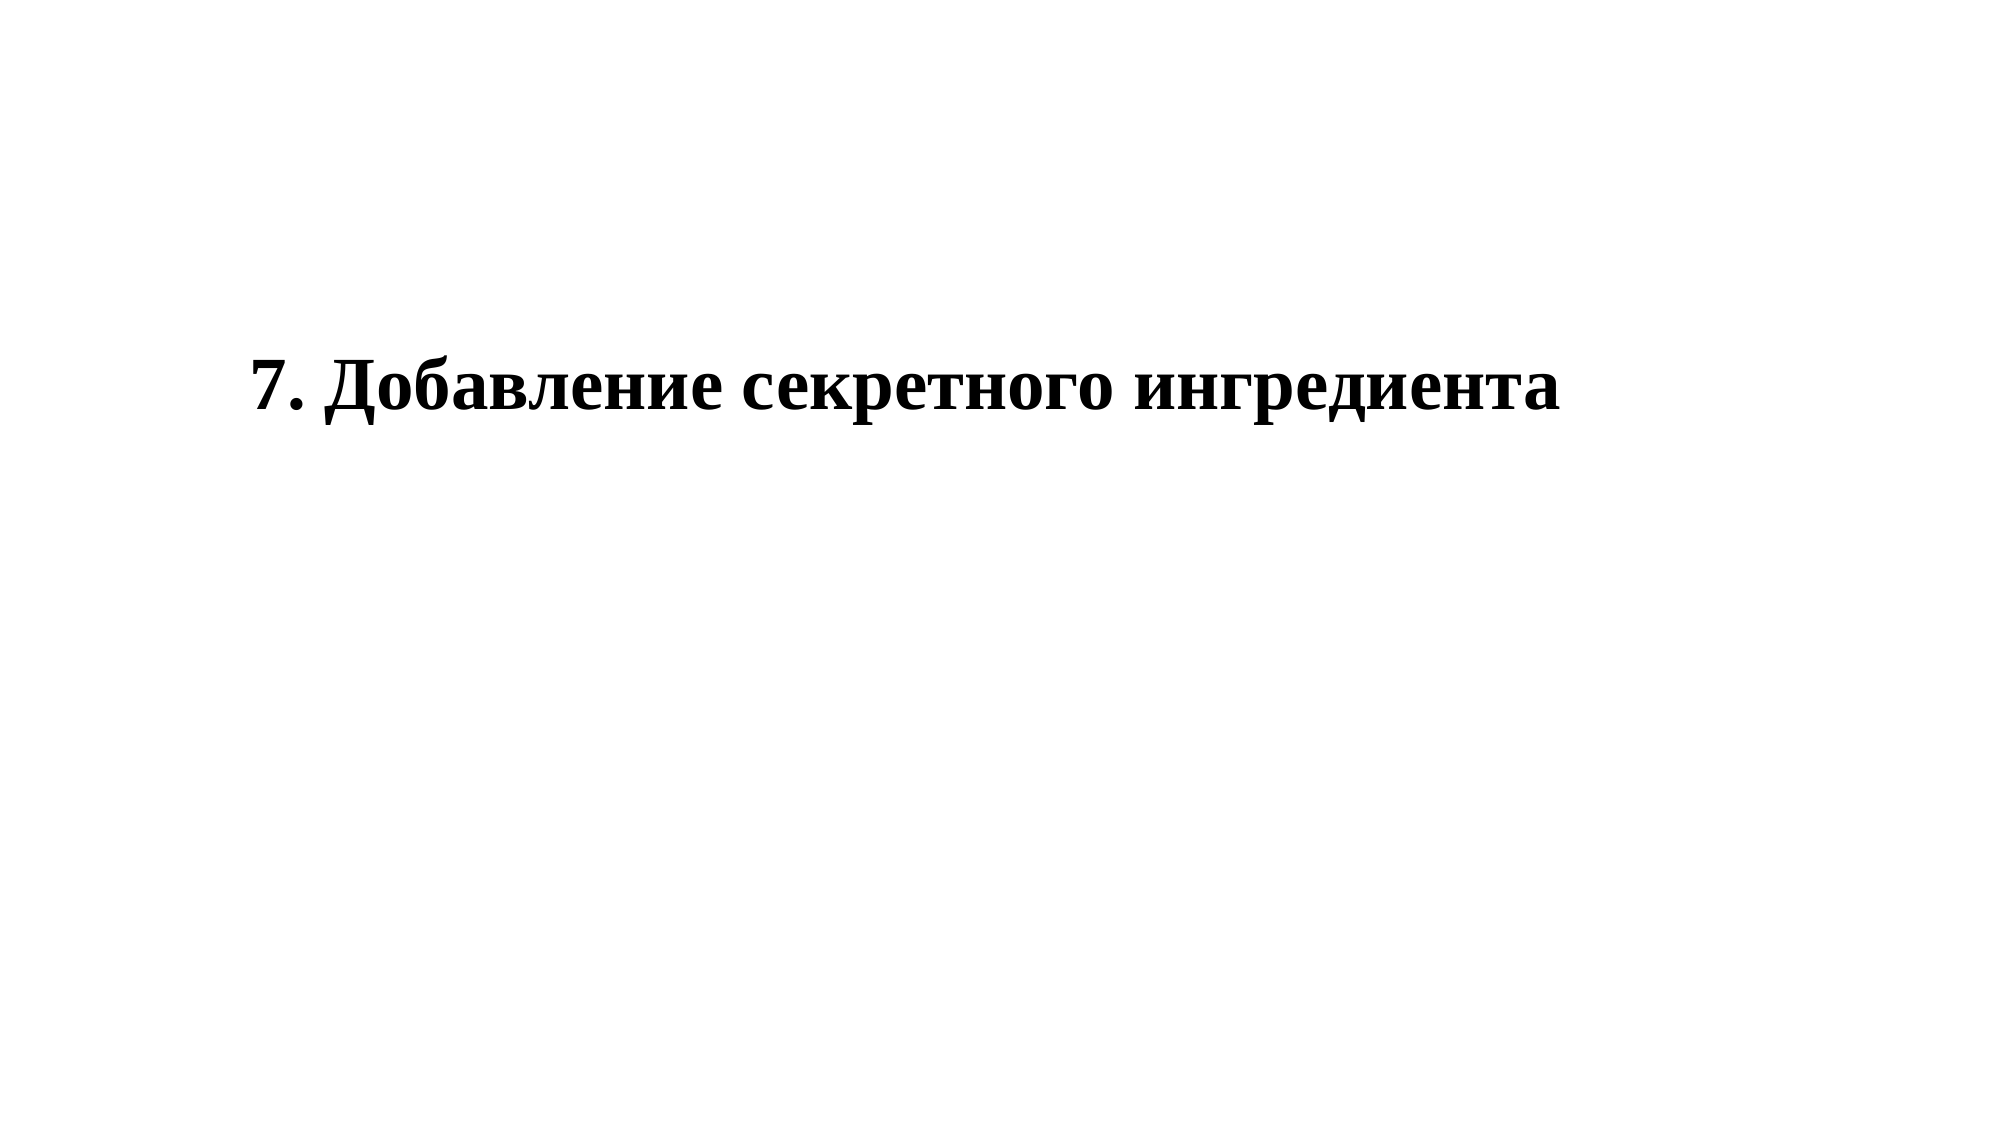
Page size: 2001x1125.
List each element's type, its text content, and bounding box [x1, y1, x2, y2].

title 7. Добавление секретного ингредиента [249, 184, 1750, 576]
